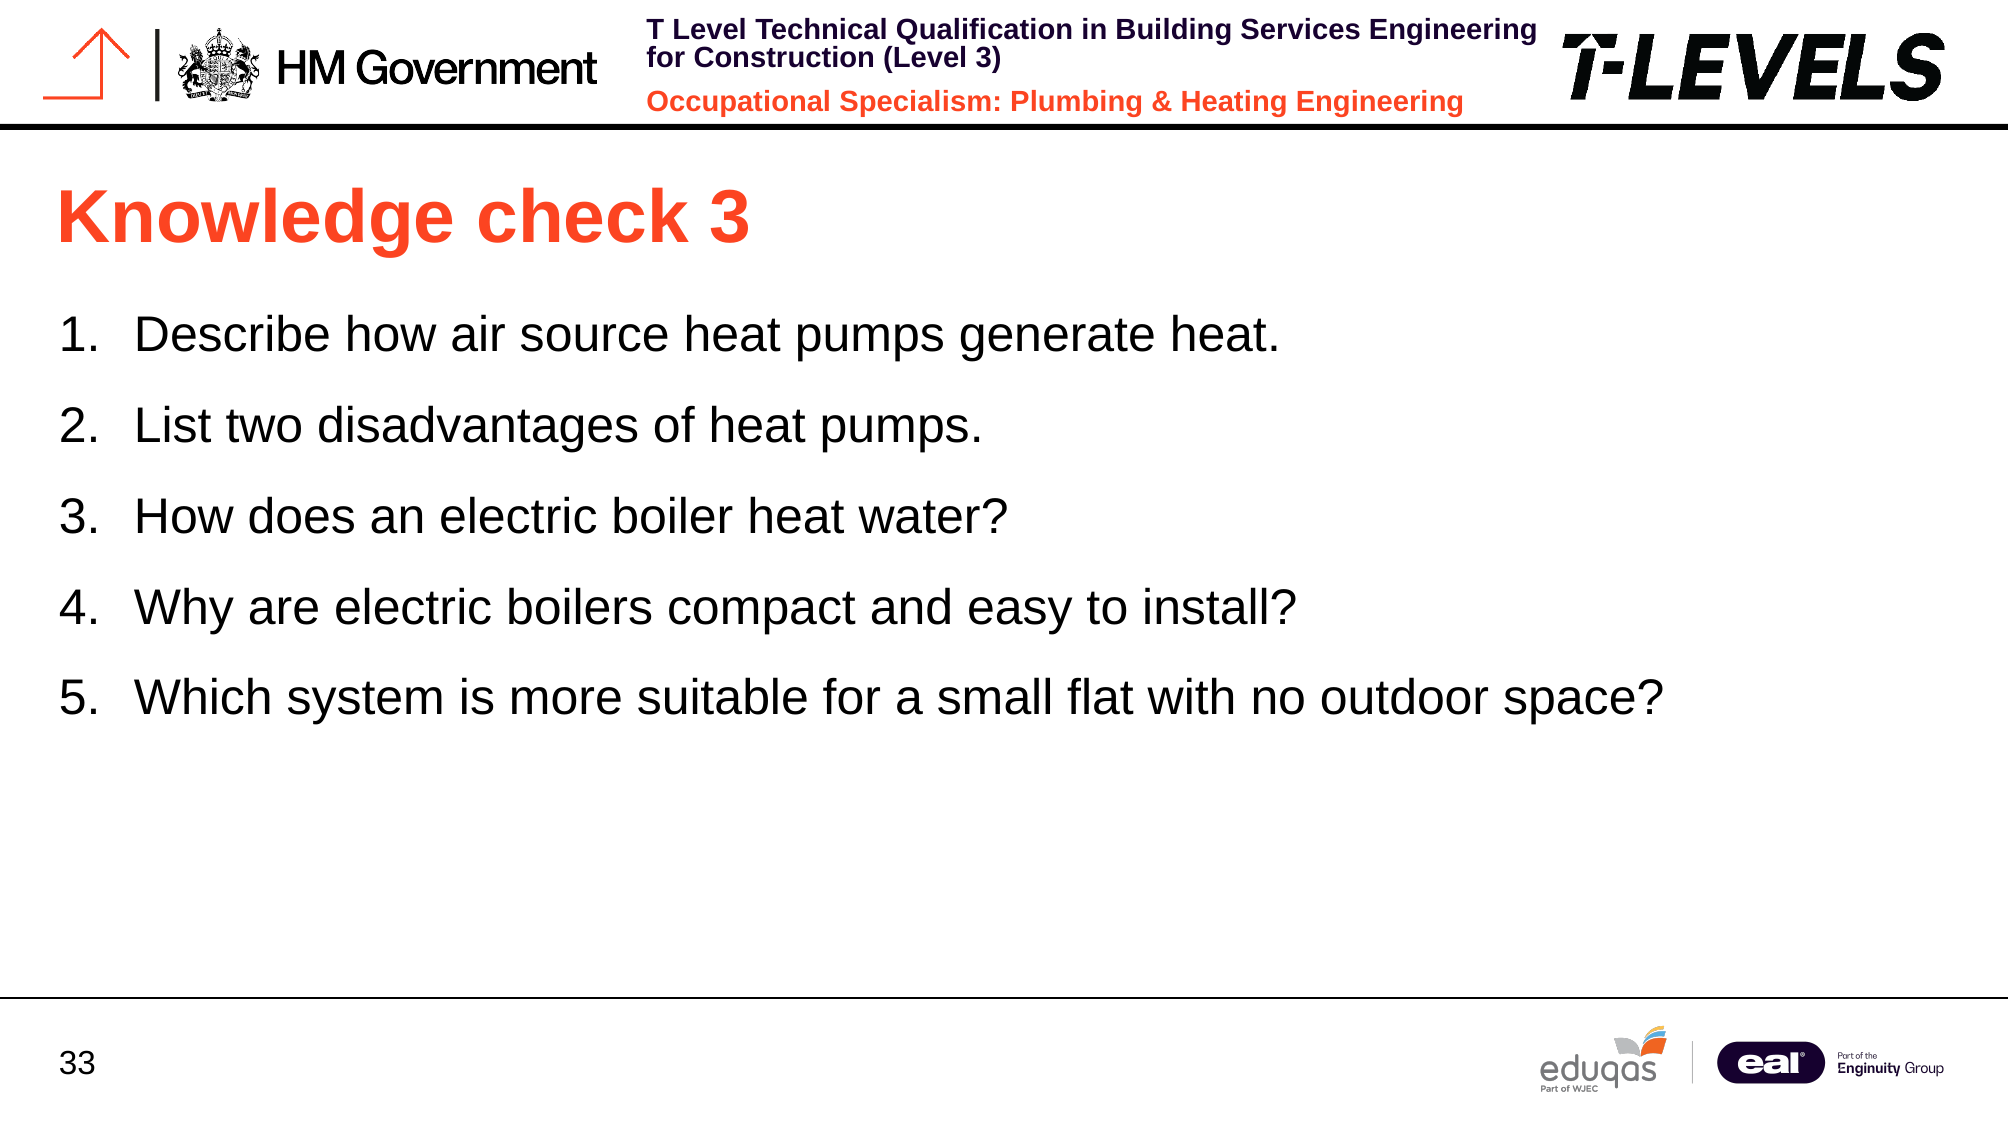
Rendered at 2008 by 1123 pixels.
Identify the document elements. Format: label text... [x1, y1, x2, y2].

picture [155, 28, 597, 102]
picture [38, 27, 136, 100]
picture [1535, 1021, 1949, 1097]
list Describe how air source heat pumps generate heat. List two disadvantages of heat pumps. How does an electric boiler heat water? Why are electric boilers compact and easy to install? Which system is more suitable for a small flat with no outdoor space? [59, 295, 1949, 959]
title Knowledge check 3 [41, 111, 1949, 314]
picture [1543, 25, 1964, 108]
